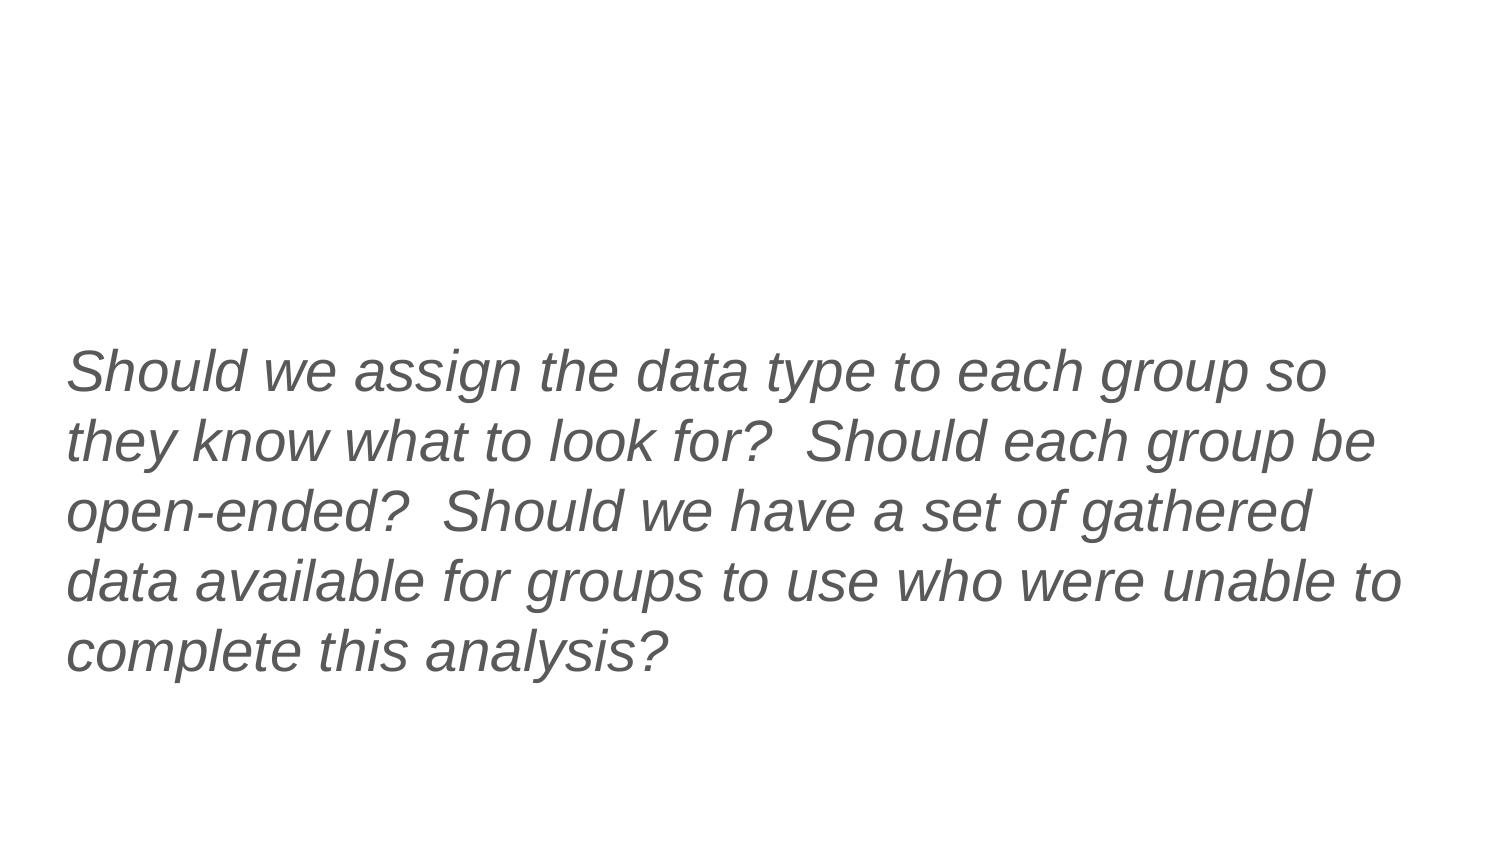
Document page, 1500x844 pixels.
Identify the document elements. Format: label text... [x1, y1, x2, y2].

subtitle Should we assign the data type to each group so they know what to look for? Should each group be open-ended? Should we have a set of gathered data available for groups to use who were unable to complete this analysis? [51, 317, 1449, 741]
